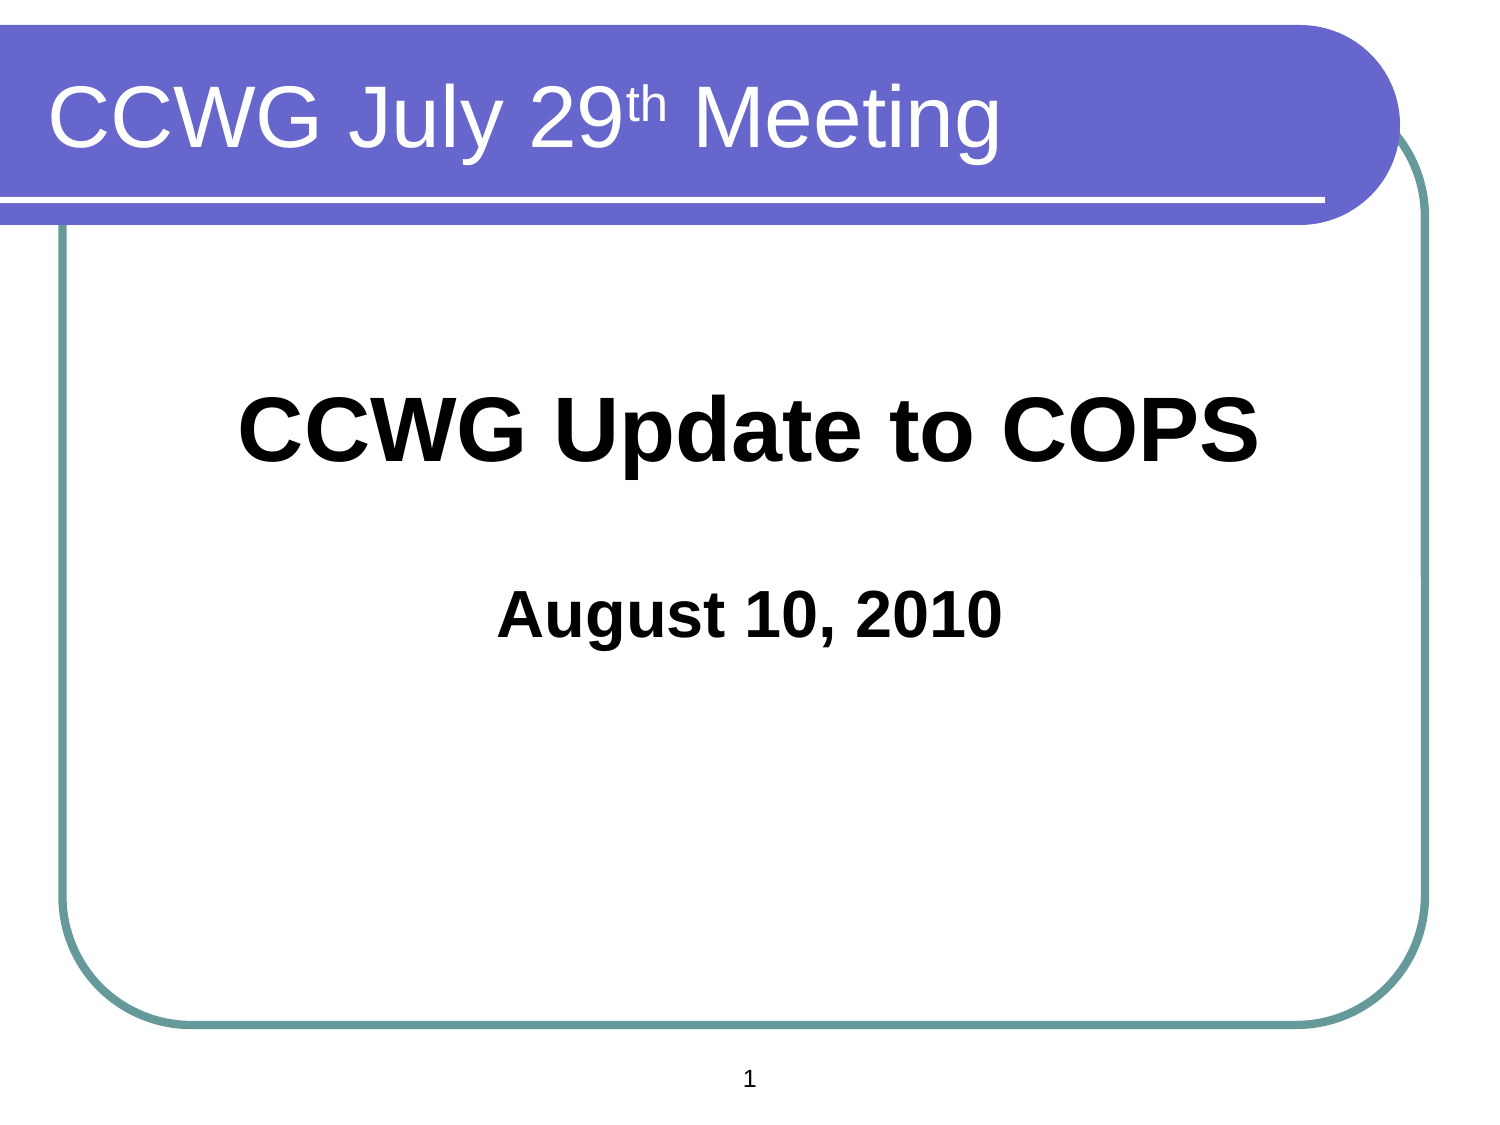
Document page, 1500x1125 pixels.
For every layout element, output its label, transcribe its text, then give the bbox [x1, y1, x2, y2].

title CCWG July 29th Meeting [31, 37, 1348, 188]
list CCWG Update to COPS August 10, 2010 [99, 374, 1401, 988]
footer 1 [512, 1024, 988, 1101]
